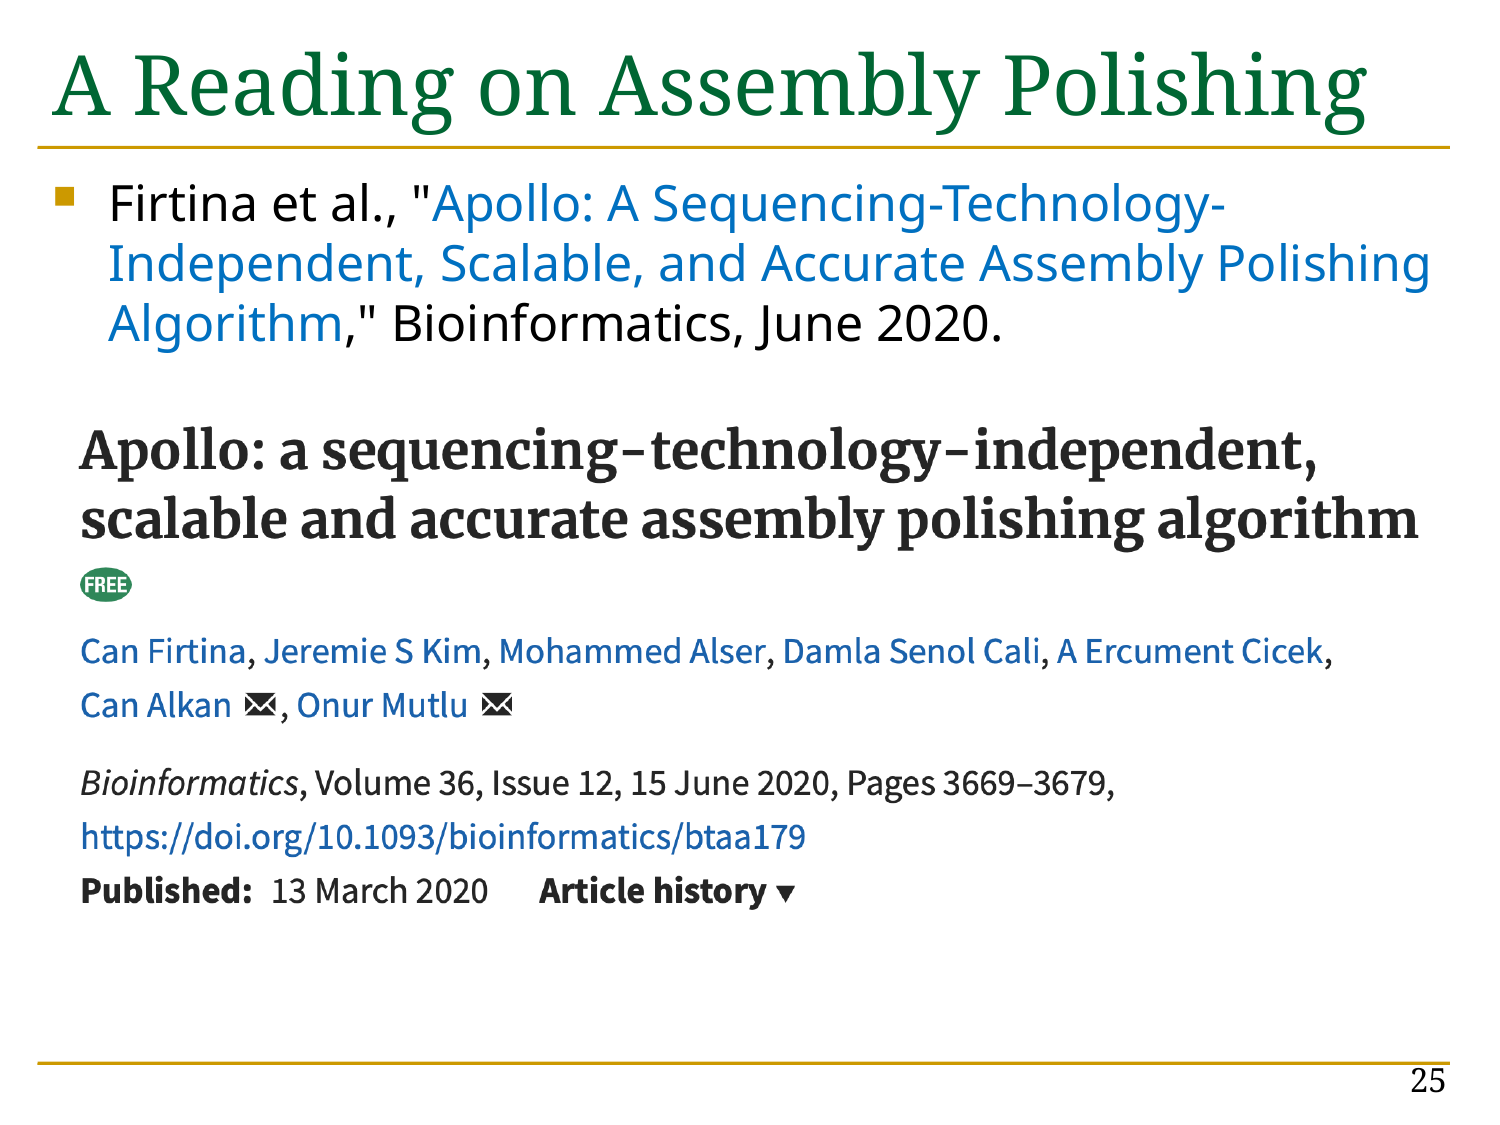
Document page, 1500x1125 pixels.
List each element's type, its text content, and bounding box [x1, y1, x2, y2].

picture [43, 396, 1457, 930]
list Firtina et al., "Apollo: A Sequencing-Technology-Independent, Scalable, and Accurate Assembly Polishing Algorithm," Bioinformatics, June 2020. [37, 163, 1450, 1016]
slide_number 25 [1111, 1036, 1462, 1112]
title A Reading on Assembly Polishing [37, 24, 1450, 148]
